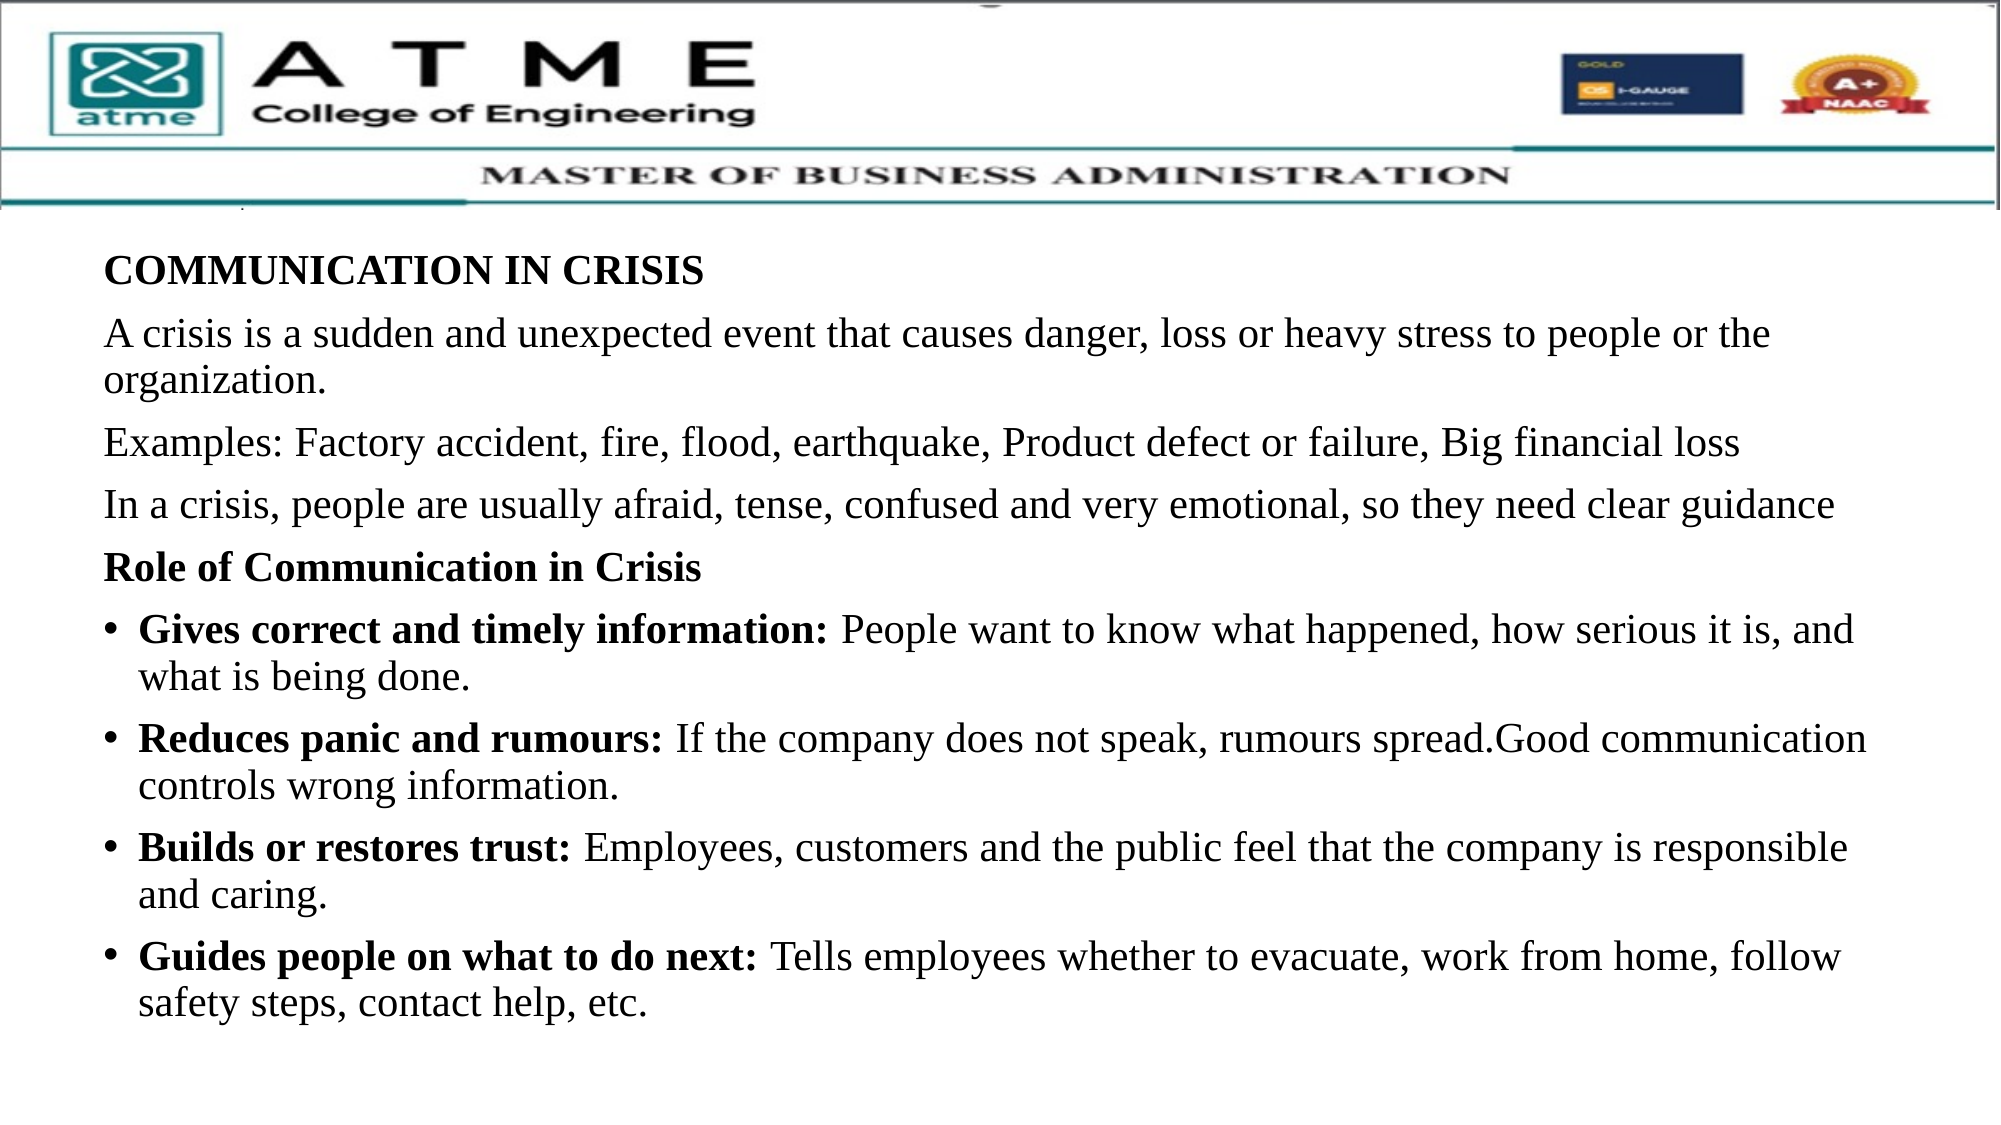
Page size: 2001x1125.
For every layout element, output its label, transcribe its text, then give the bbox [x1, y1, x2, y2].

list COMMUNICATION IN CRISIS A crisis is a sudden and unexpected event that causes danger, loss or heavy stress to people or the organization. Examples: Factory accident, fire, flood, earthquake, Product defect or failure, Big financial loss In a crisis, people are usually afraid, tense, confused and very emotional, so they need clear guidance Role of Communication in Crisis Gives correct and timely information: People want to know what happened, how serious it is, and what is being done. Reduces panic and rumours: If the company does not speak, rumours spread.Good communication controls wrong information. Builds or restores trust: Employees, customers and the public feel that the company is responsible and caring. Guides people on what to do next: Tells employees whether to evacuate, work from home, follow safety steps, contact help, etc. [88, 239, 1912, 1037]
picture [0, 0, 2000, 210]
